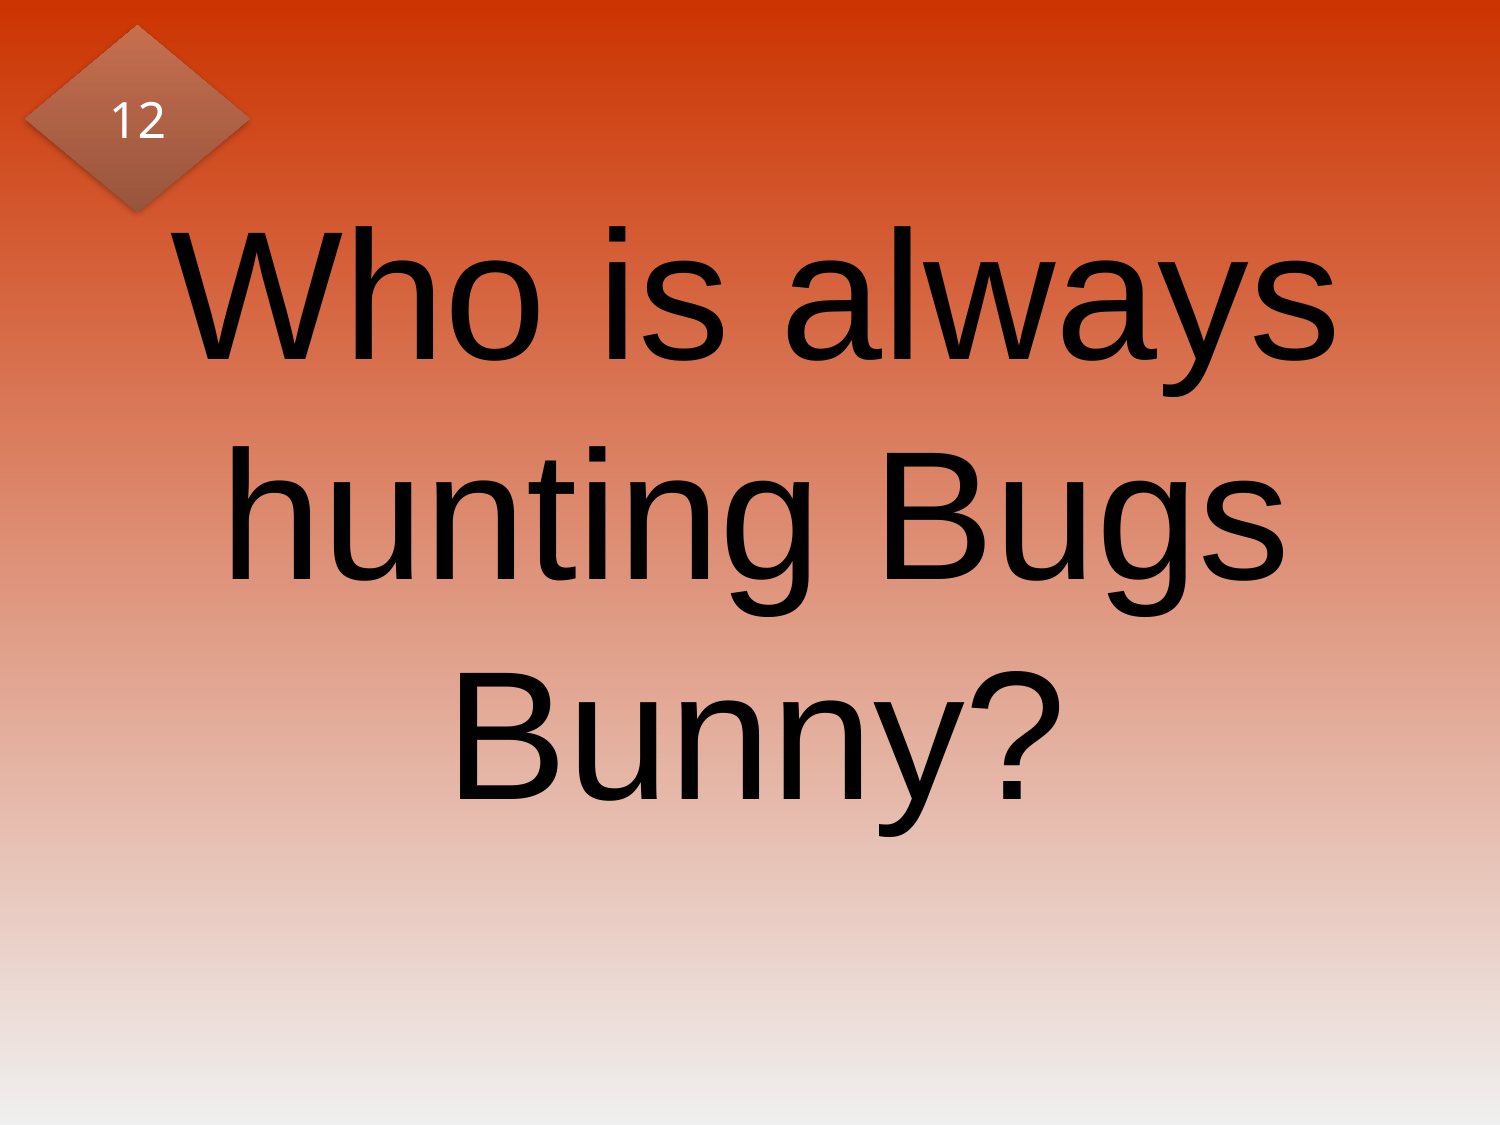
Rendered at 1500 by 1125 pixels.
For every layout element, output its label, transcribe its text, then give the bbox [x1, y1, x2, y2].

text_box 12 [24, 24, 250, 213]
title Who is always hunting Bugs Bunny? [112, 137, 1401, 876]
